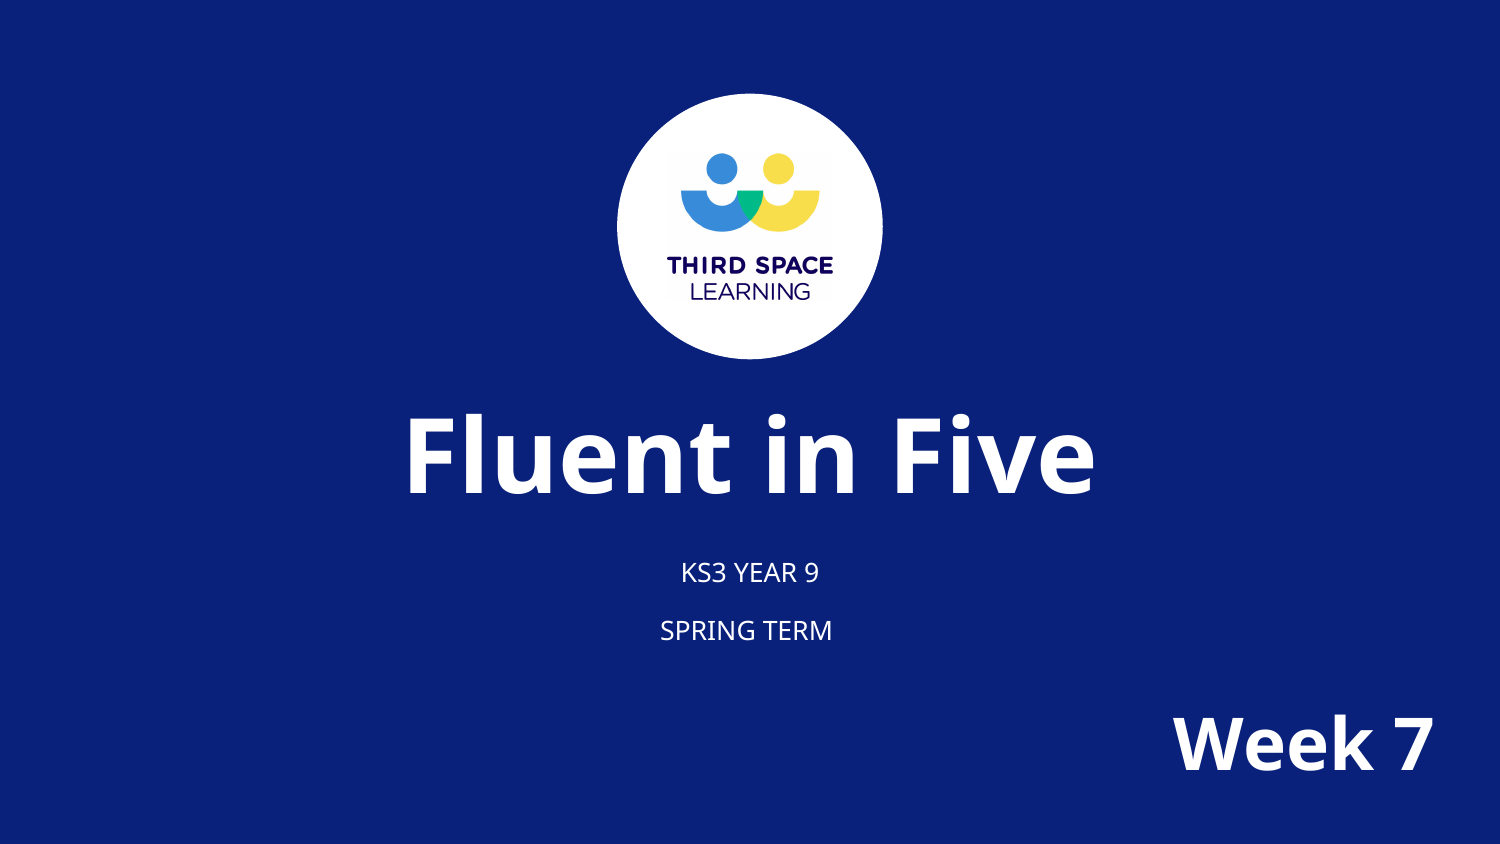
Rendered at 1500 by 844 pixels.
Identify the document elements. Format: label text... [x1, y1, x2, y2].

picture [667, 153, 833, 300]
text_box Week 7 [332, 682, 1451, 800]
